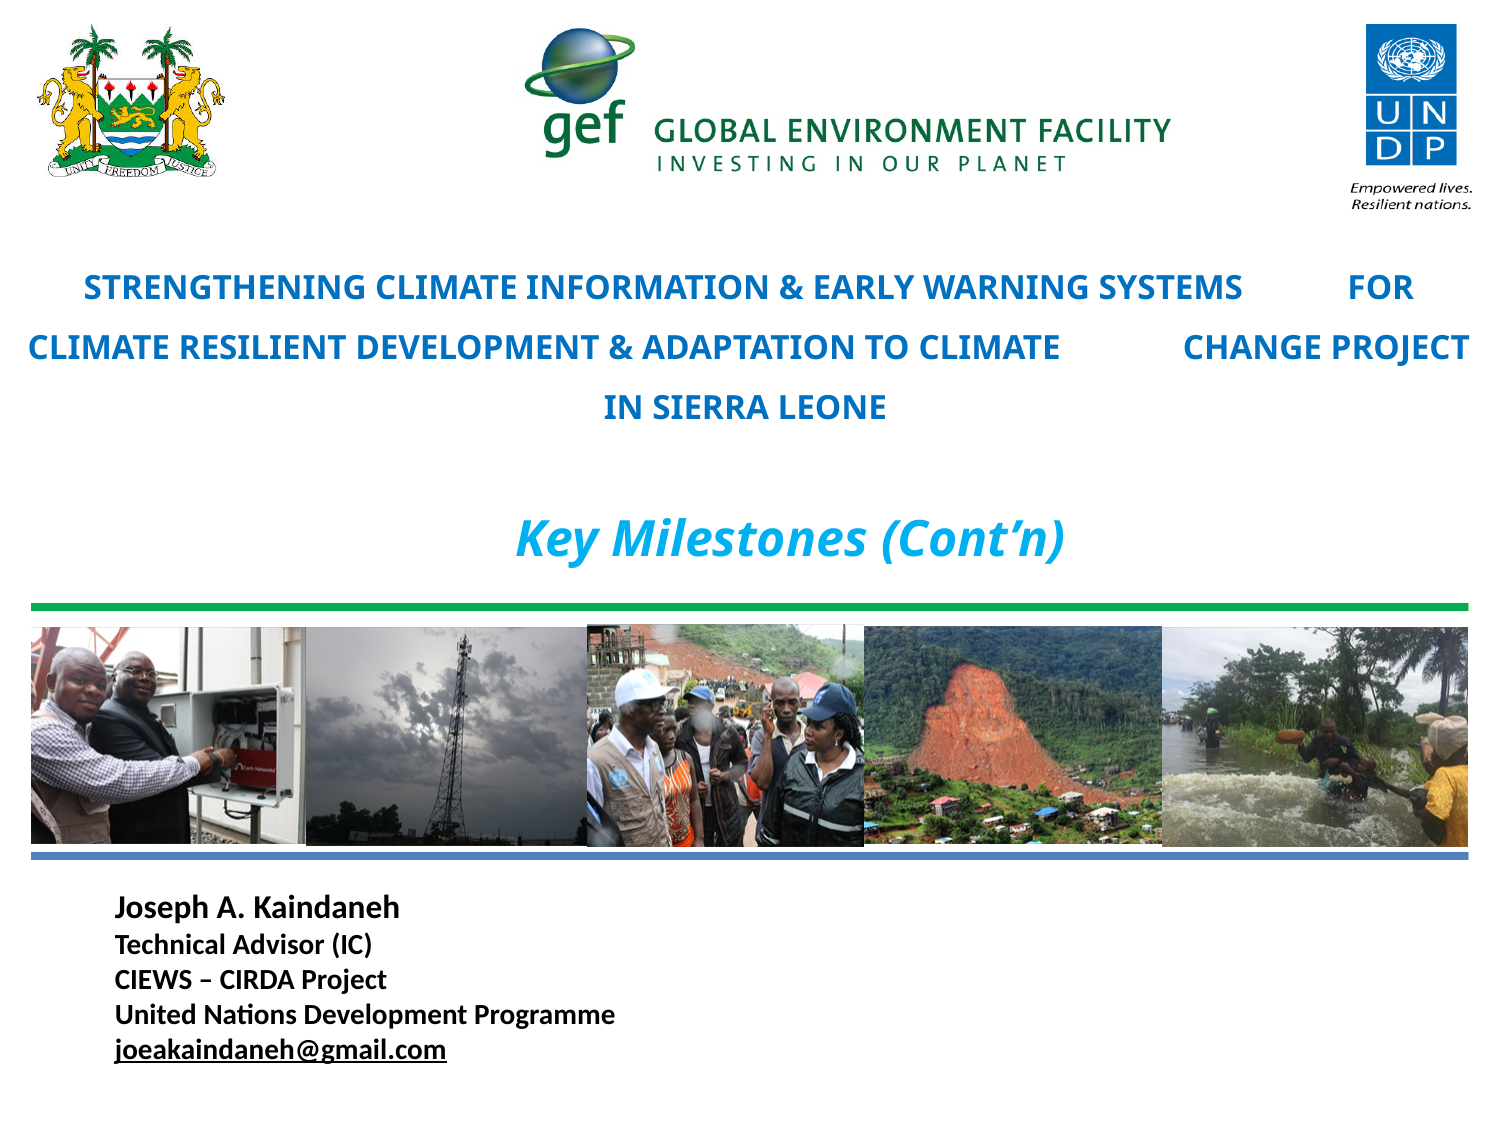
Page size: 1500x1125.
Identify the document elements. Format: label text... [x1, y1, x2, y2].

picture [30, 602, 1470, 860]
text_box Key Milestones (Cont’n) [206, 471, 1375, 600]
text_box Joseph A. Kaindaneh Technical Advisor (IC) CIEWS – CIRDA Project United Nations Development Programme joeakaindaneh@gmail.com [99, 878, 750, 1073]
picture [1349, 24, 1476, 212]
picture [507, 24, 1188, 176]
picture [37, 24, 226, 178]
title STRENGTHENING CLIMATE INFORMATION & EARLY WARNING SYSTEMS FOR CLIMATE RESILIENT DEVELOPMENT & ADAPTATION TO CLIMATE CHANGE PROJECT IN SIERRA LEONE [0, 249, 1500, 422]
